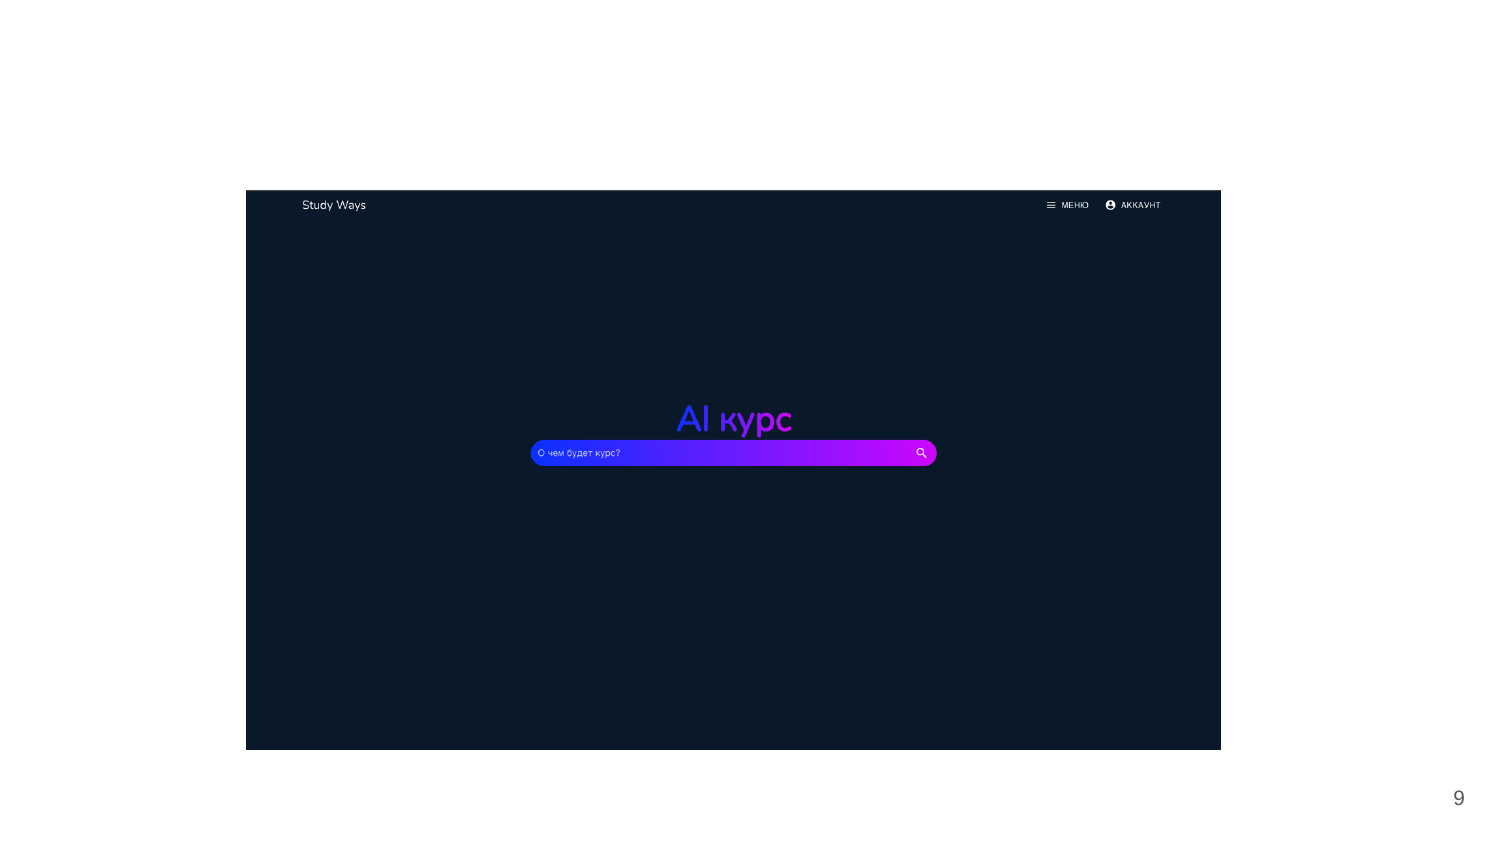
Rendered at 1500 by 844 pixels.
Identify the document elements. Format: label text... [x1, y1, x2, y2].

slide_number 9 [1389, 764, 1480, 830]
picture [245, 190, 1221, 750]
